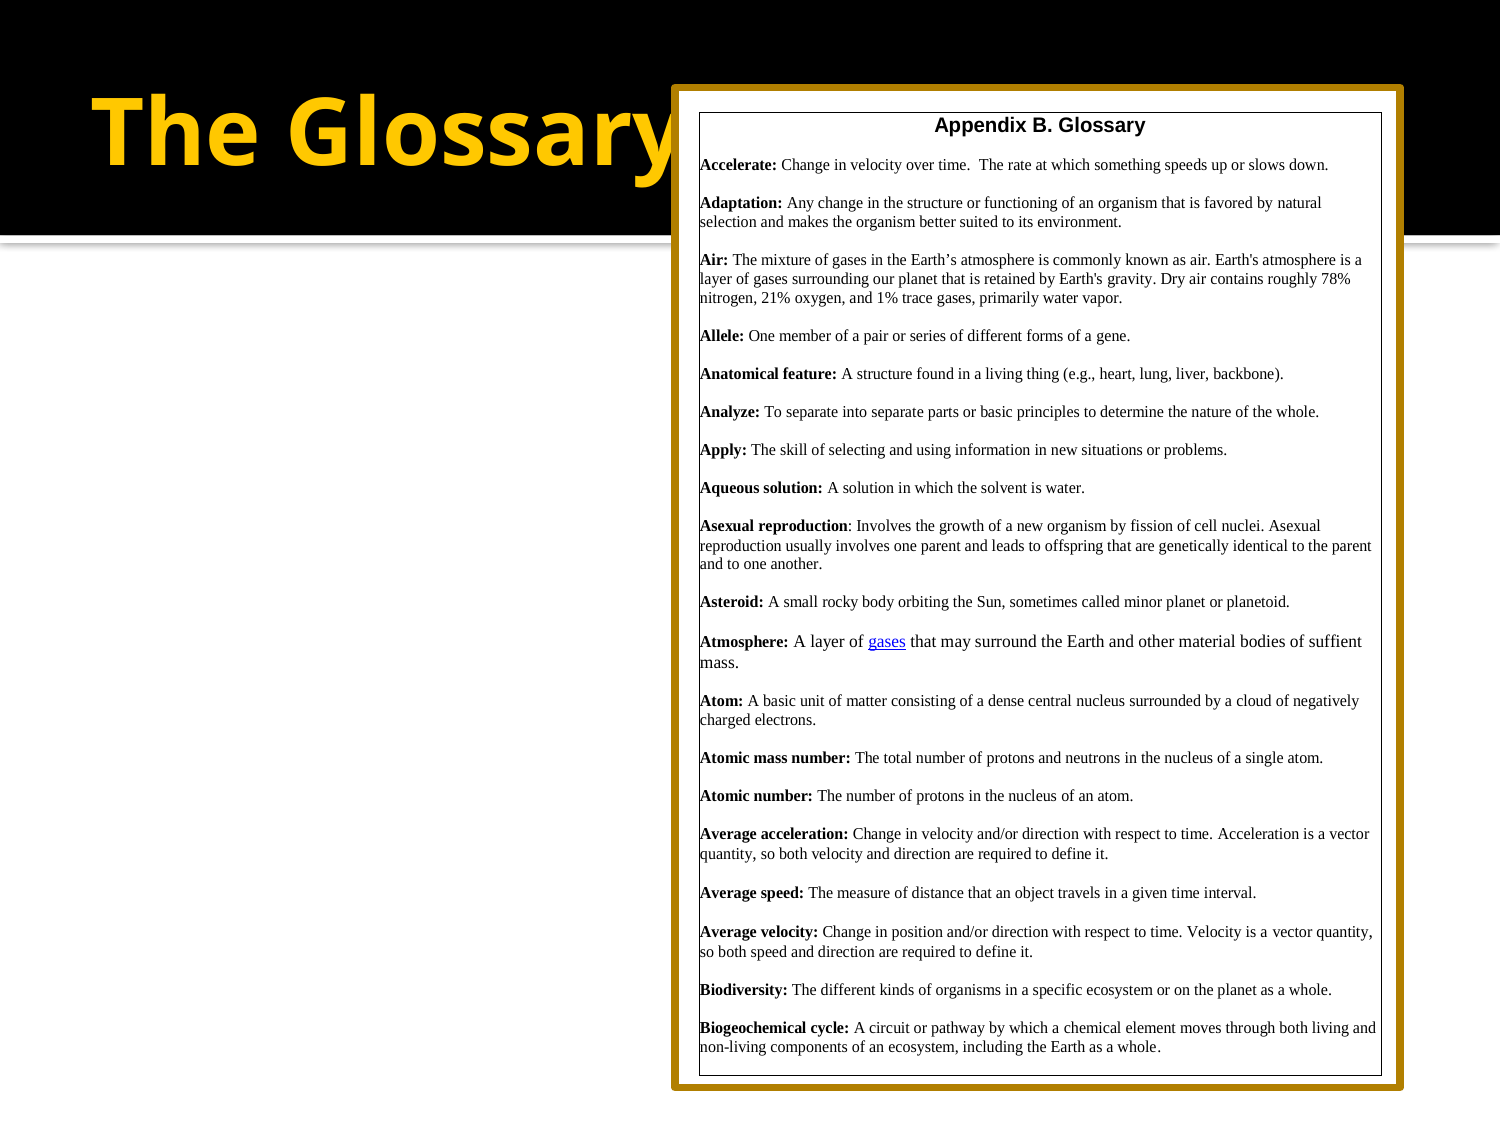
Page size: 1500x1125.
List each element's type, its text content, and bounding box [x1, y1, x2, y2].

text_box [671, 84, 1404, 1091]
title The Glossary [74, 24, 1426, 231]
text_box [699, 112, 1382, 1075]
